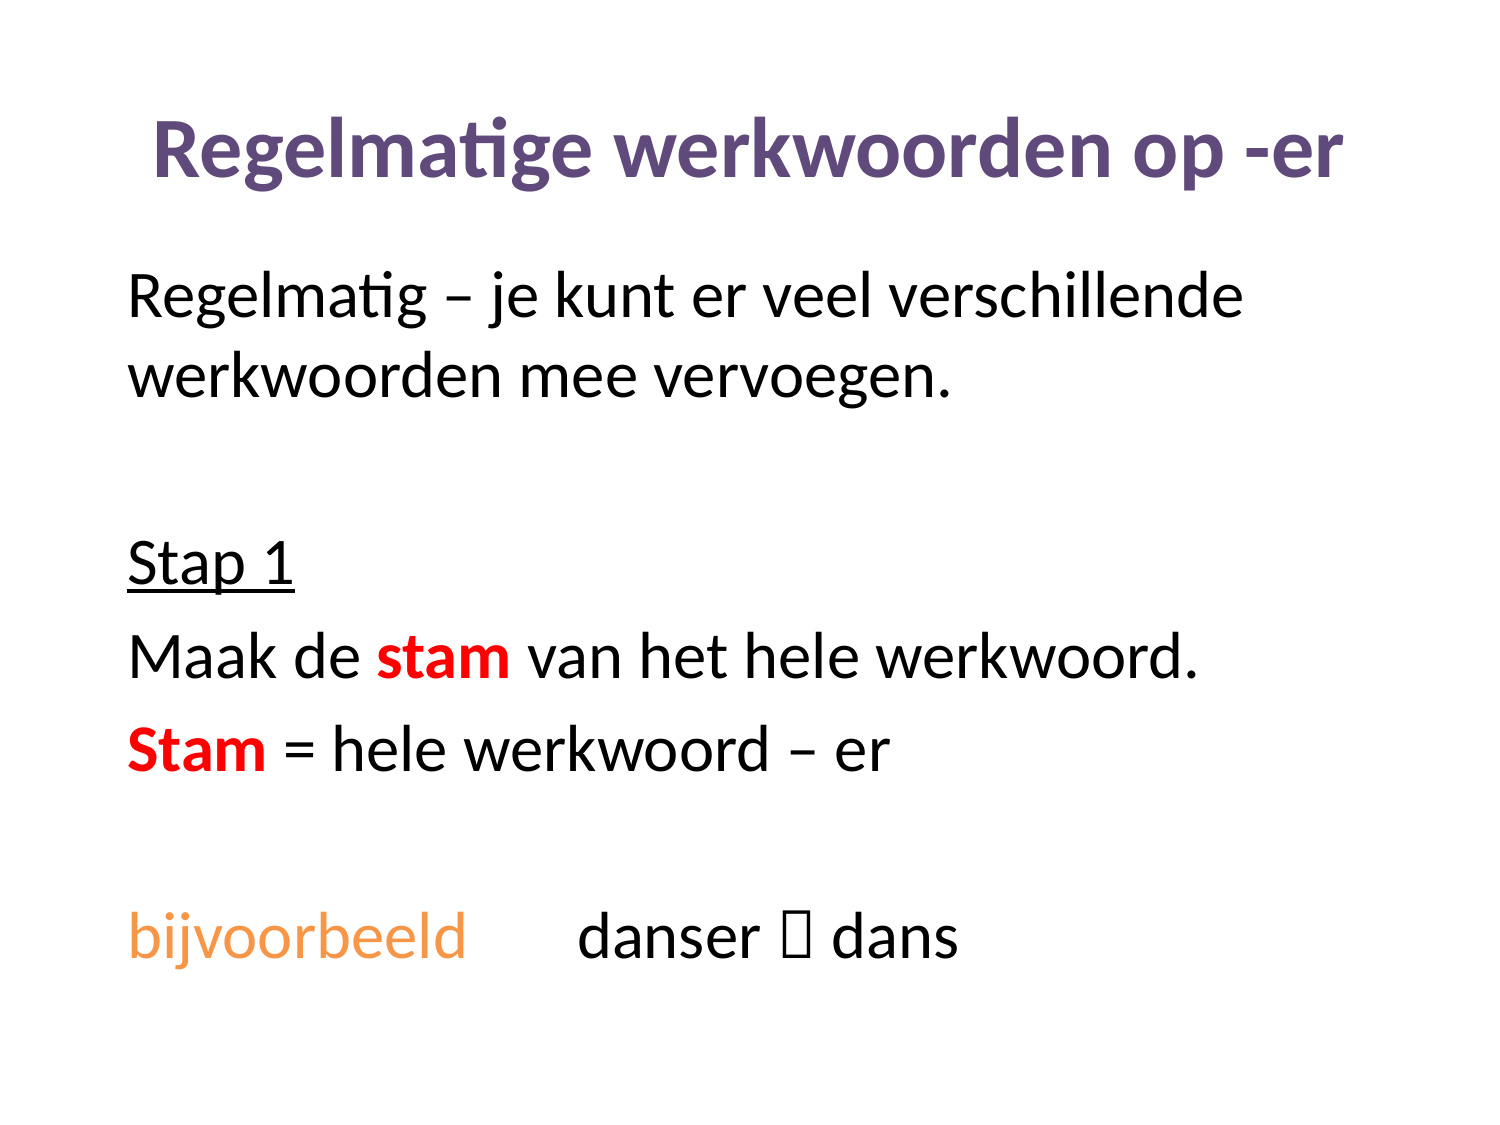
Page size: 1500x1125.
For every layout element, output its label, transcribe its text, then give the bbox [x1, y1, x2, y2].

title Regelmatige werkwoorden op -er [112, 78, 1388, 209]
subtitle Regelmatig – je kunt er veel verschillende werkwoorden mee vervoegen. Stap 1 Maak de stam van het hele werkwoord. Stam = hele werkwoord – er bijvoorbeeld danser  dans [112, 243, 1388, 1024]
